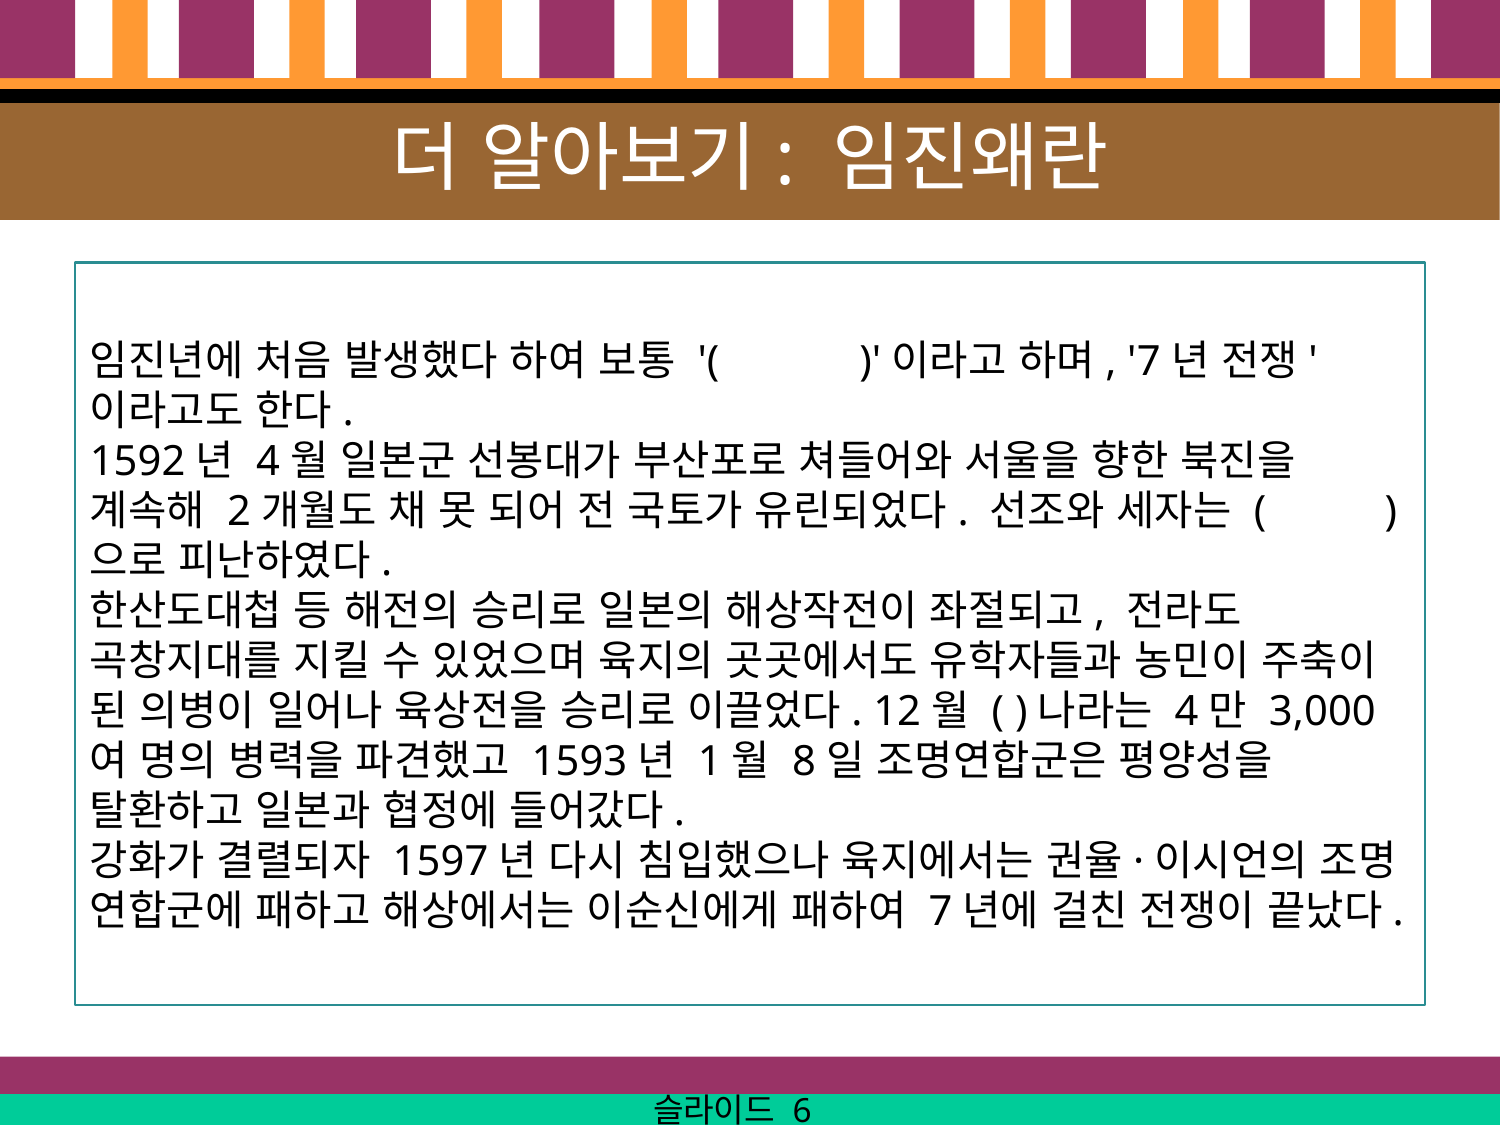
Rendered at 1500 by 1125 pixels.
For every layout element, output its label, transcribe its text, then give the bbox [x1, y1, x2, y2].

text_box 슬라이드 6 [596, 1082, 869, 1125]
title 더 알아보기: 임진왜란 [75, 101, 1425, 230]
list 임진년에 처음 발생했다 하여 보통 '( )'이라고 하며, '7년 전쟁'이라고도 한다. 1592년 4월 일본군 선봉대가 부산포로 쳐들어와 서울을 향한 북진을 계속해 2개월도 채 못 되어 전 국토가 유린되었다. 선조와 세자는 ( )으로 피난하였다. 한산도대첩 등 해전의 승리로 일본의 해상작전이 좌절되고, 전라도 곡창지대를 지킬 수 있었으며 육지의 곳곳에서도 유학자들과 농민이 주축이 된 의병이 일어나 육상전을 승리로 이끌었다. 12월 ( )나라는 4만 3,000여 명의 병력을 파견했고 1593년 1월 8일 조명연합군은 평양성을 탈환하고 일본과 협정에 들어갔다. 강화가 결렬되자 1597년 다시 침입했으나 육지에서는 권율·이시언의 조명 연합군에 패하고 해상에서는 이순신에게 패하여 7년에 걸친 전쟁이 끝났다. [75, 262, 1425, 1005]
